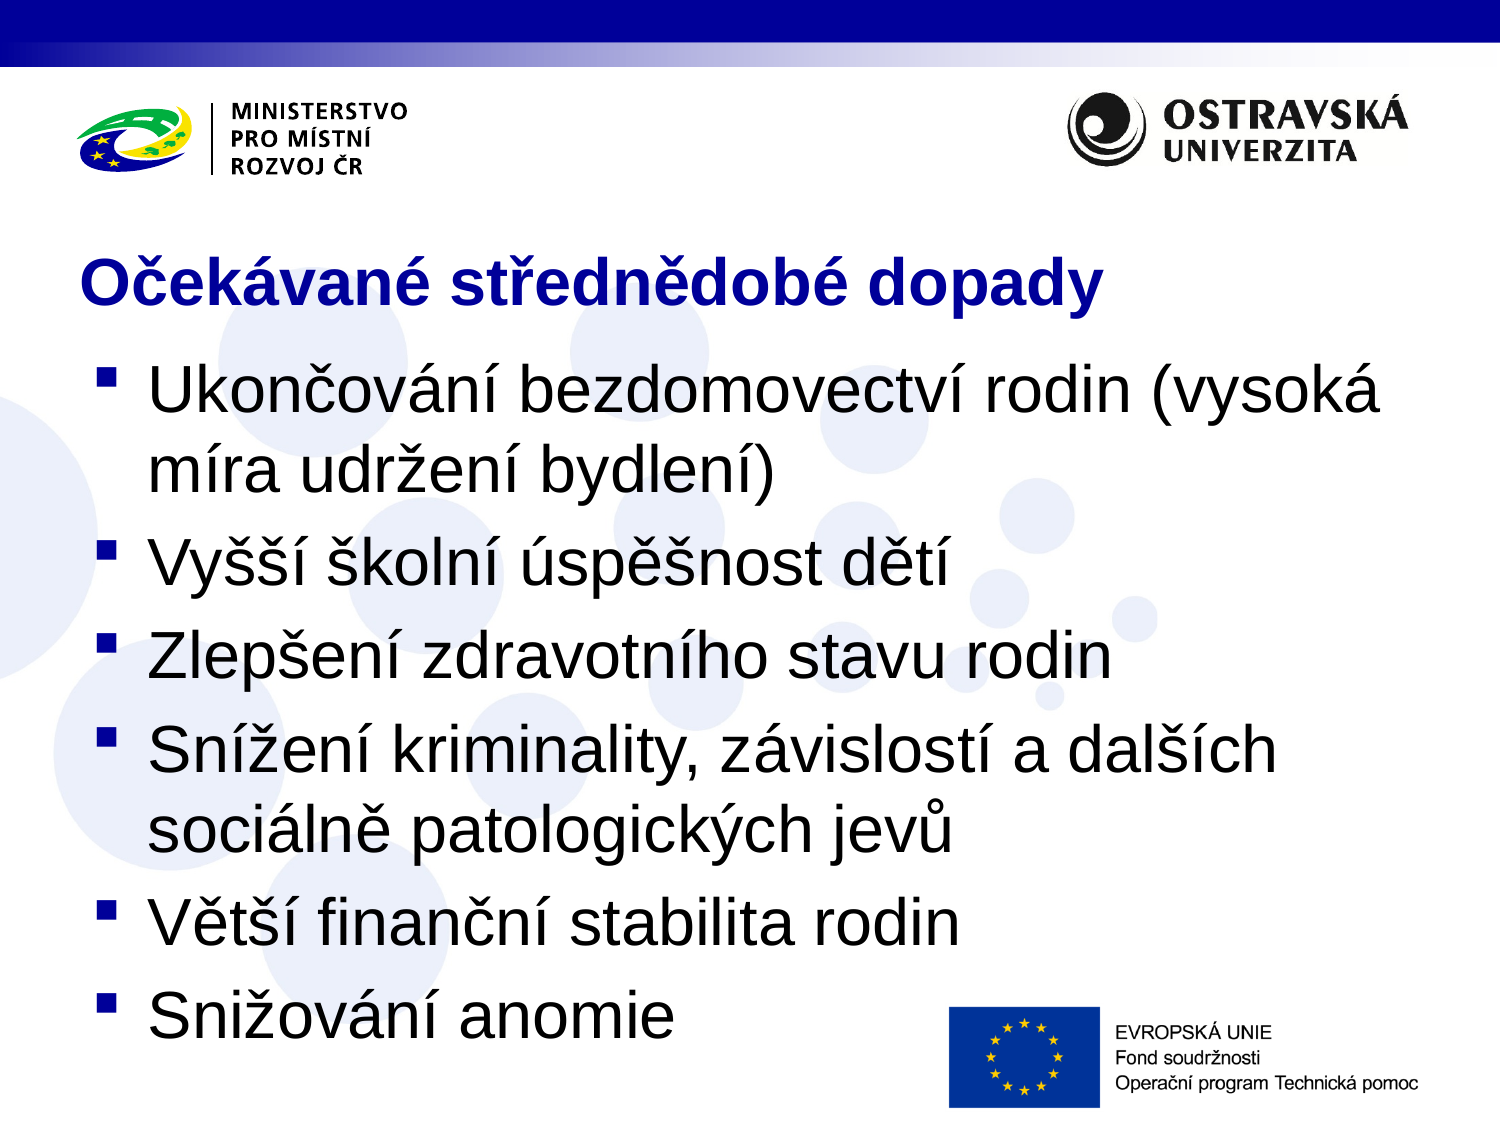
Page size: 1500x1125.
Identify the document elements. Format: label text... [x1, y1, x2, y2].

picture [0, 267, 1452, 1125]
title Očekávané střednědobé dopady [64, 231, 1425, 315]
picture [1053, 77, 1426, 185]
list Ukončování bezdomovectví rodin (vysoká míra udržení bydlení) Vyšší školní úspěšnost dětí Zlepšení zdravotního stavu rodin Snížení kriminality, závislostí a dalších sociálně patologických jevů Větší finanční stabilita rodin Snižování anomie [76, 338, 1427, 976]
